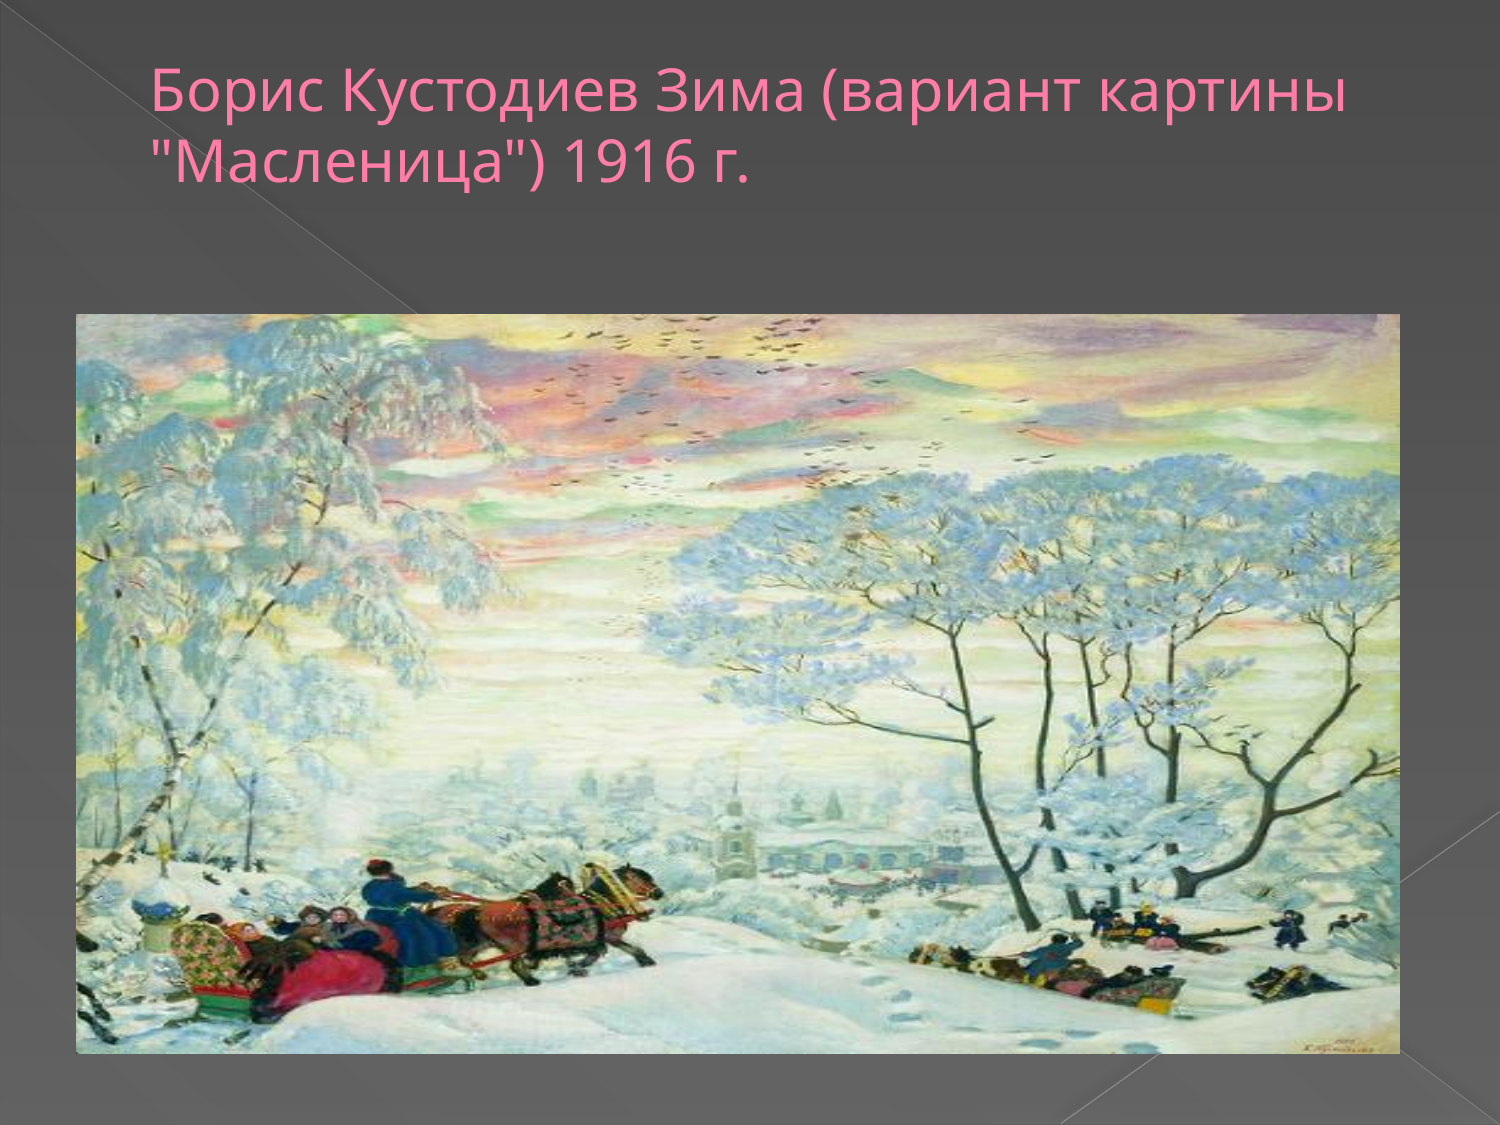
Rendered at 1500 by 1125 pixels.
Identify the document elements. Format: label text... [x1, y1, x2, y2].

title Борис Кустодиев Зима (вариант картины "Масленица") 1916 г. [75, 43, 1425, 274]
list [76, 314, 1400, 1054]
